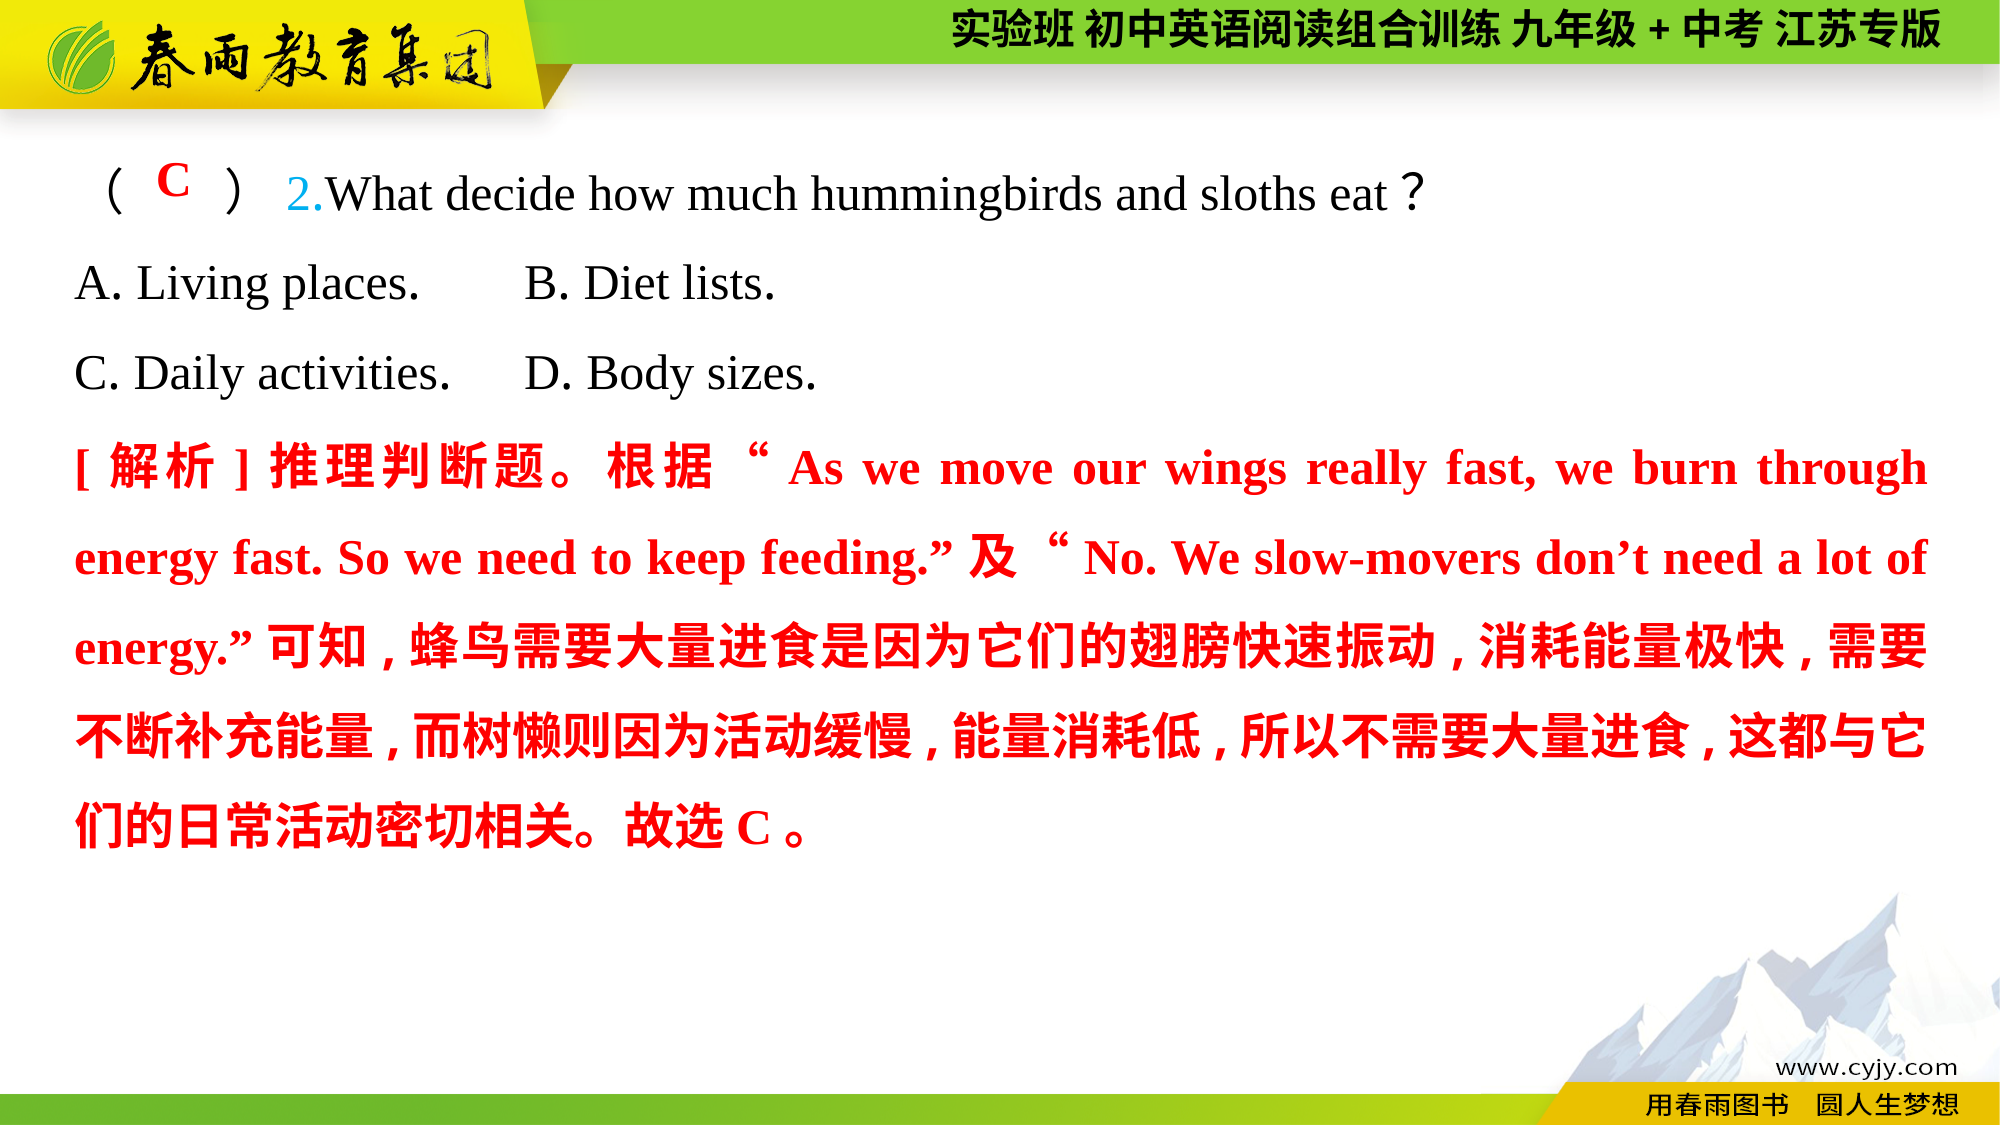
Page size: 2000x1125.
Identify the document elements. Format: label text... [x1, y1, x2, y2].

picture [0, 0, 2000, 1125]
text_box C [141, 138, 207, 214]
list （ ）2.What decide how much hummingbirds and sloths eat？ A. Living places. B. Diet lists. C. Daily activities. D. Body sizes. [59, 122, 1944, 397]
text_box [解析]推理判断题。根据“As we move our wings really fast, we burn through energy fast. So we need to keep feeding.”及“No. We slow-movers don’t need a lot of energy.”可知,蜂鸟需要大量进食是因为它们的翅膀快速振动,消耗能量极快,需要不断补充能量,而树懒则因为活动缓慢,能量消耗低,所以不需要大量进食,这都与它们的日常活动密切相关。故选C。 [59, 397, 1944, 863]
